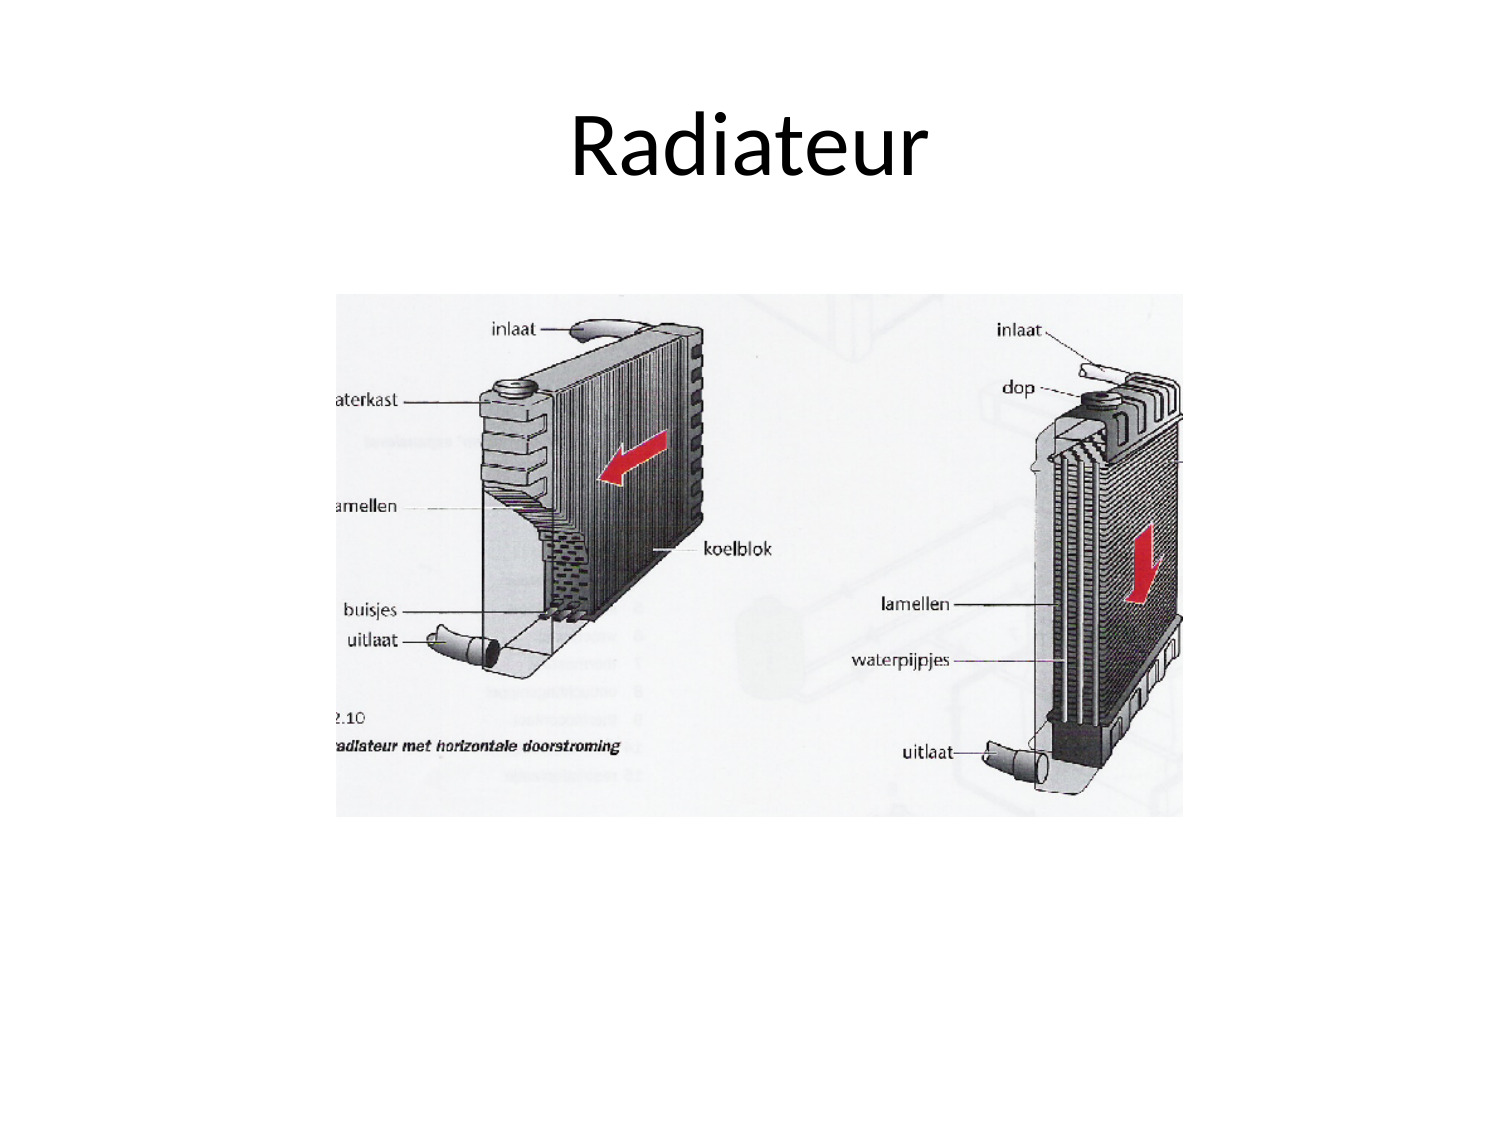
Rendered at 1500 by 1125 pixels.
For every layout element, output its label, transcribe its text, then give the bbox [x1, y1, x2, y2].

title Radiateur [75, 45, 1425, 233]
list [336, 294, 1183, 817]
